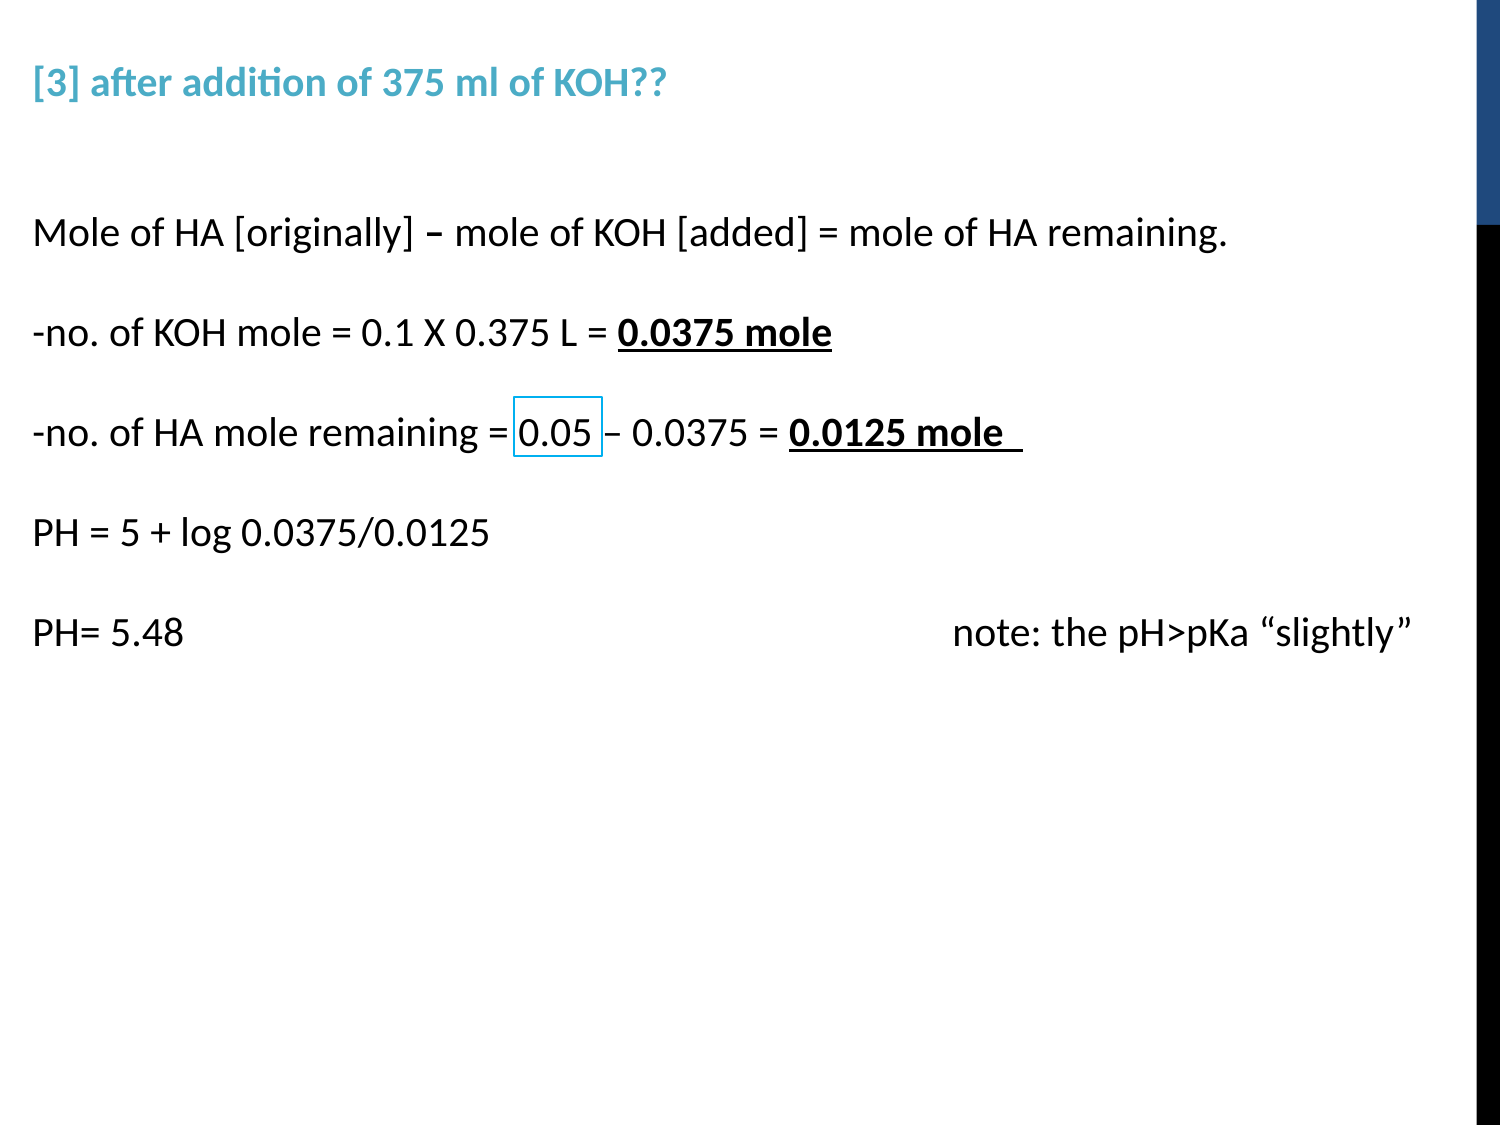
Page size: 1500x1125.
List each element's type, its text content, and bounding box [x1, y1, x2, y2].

text_box [3] after addition of 375 ml of KOH?? Mole of HA [originally] – mole of KOH [added] = mole of HA remaining. -no. of KOH mole = 0.1 X 0.375 L = 0.0375 mole -no. of HA mole remaining = 0.05 – 0.0375 = 0.0125 mole PH = 5 + log 0.0375/0.0125 PH= 5.48 note: the pH>pKa “slightly” [17, 46, 1471, 712]
text_box [511, 395, 605, 458]
